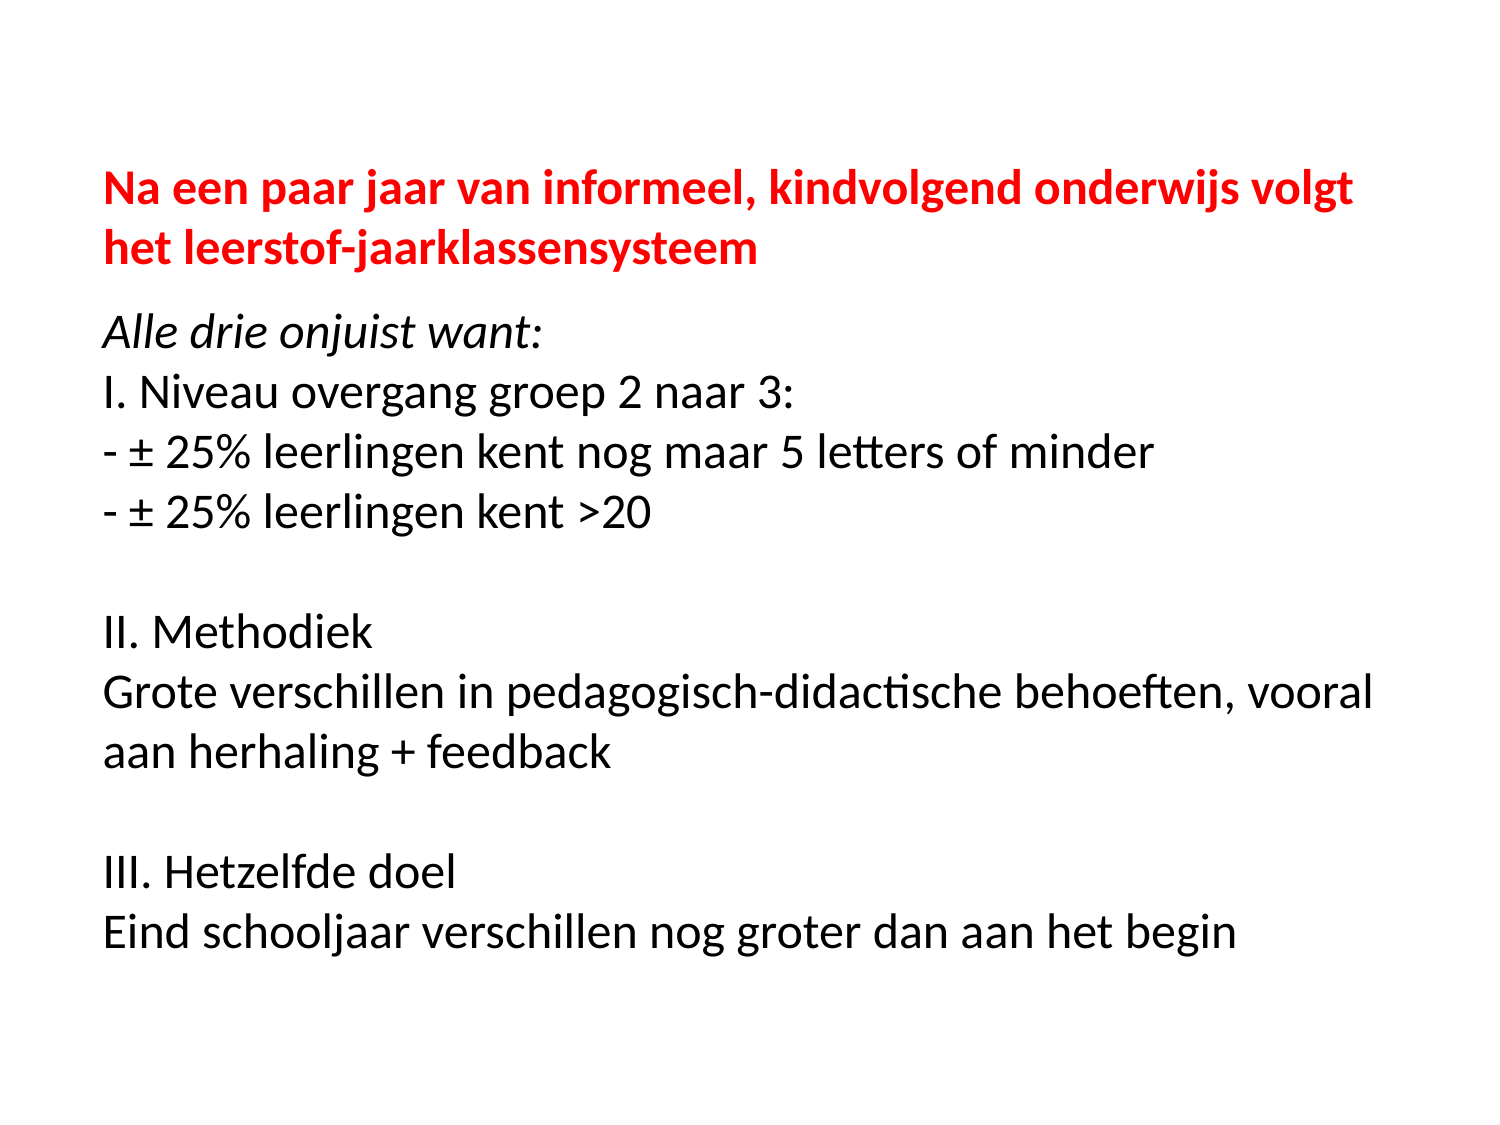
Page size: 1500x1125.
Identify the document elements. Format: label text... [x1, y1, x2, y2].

text_box Alle drie onjuist want: I. Niveau overgang groep 2 naar 3: - ± 25% leerlingen kent nog maar 5 letters of minder - ± 25% leerlingen kent >20 II. Methodiek Grote verschillen in pedagogisch-didactische behoeften, vooral aan herhaling + feedback III. Hetzelfde doel Eind schooljaar verschillen nog groter dan aan het begin [87, 290, 1399, 966]
text_box Na een paar jaar van informeel, kindvolgend onderwijs volgt het leerstof-jaarklassensysteem [88, 101, 1400, 327]
